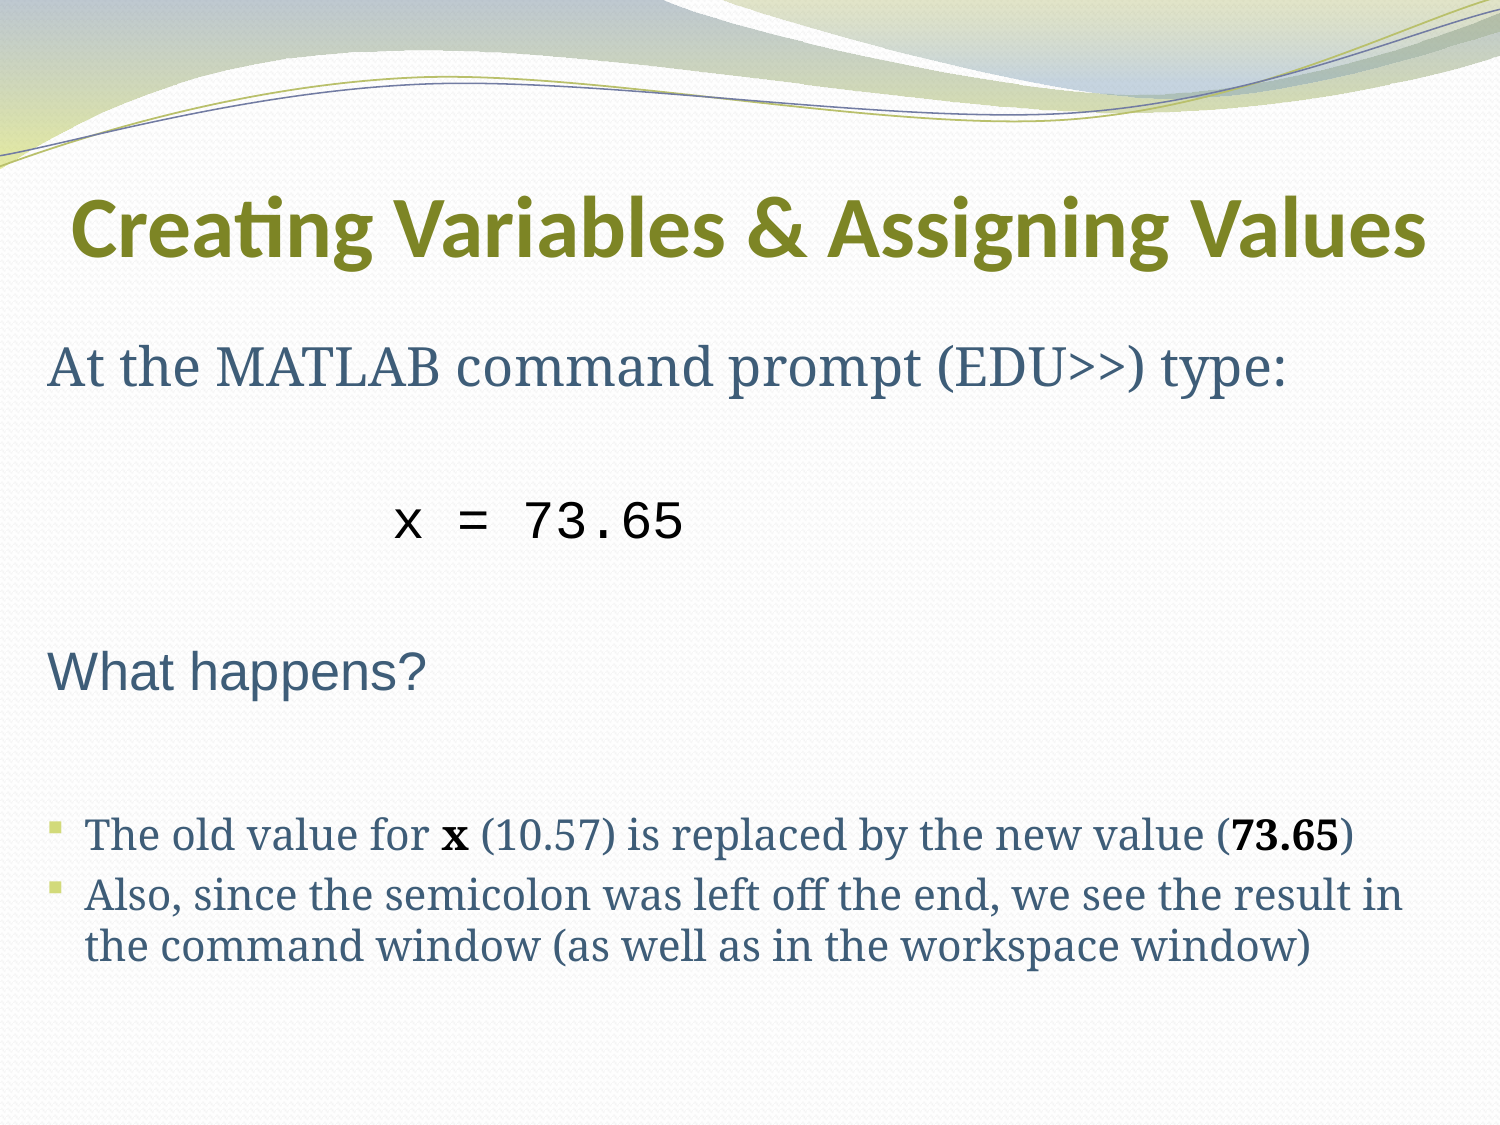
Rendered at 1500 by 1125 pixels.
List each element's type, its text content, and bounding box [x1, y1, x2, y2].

title Creating Variables & Assigning Values [0, 87, 1500, 275]
text_box The old value for x (10.57) is replaced by the new value (73.65) Also, since the semicolon was left off the end, we see the result in the command window (as well as in the workspace window) [31, 799, 1469, 1025]
list At the MATLAB command prompt (EDU>>) type: x = 73.65 What happens? [33, 324, 1471, 725]
